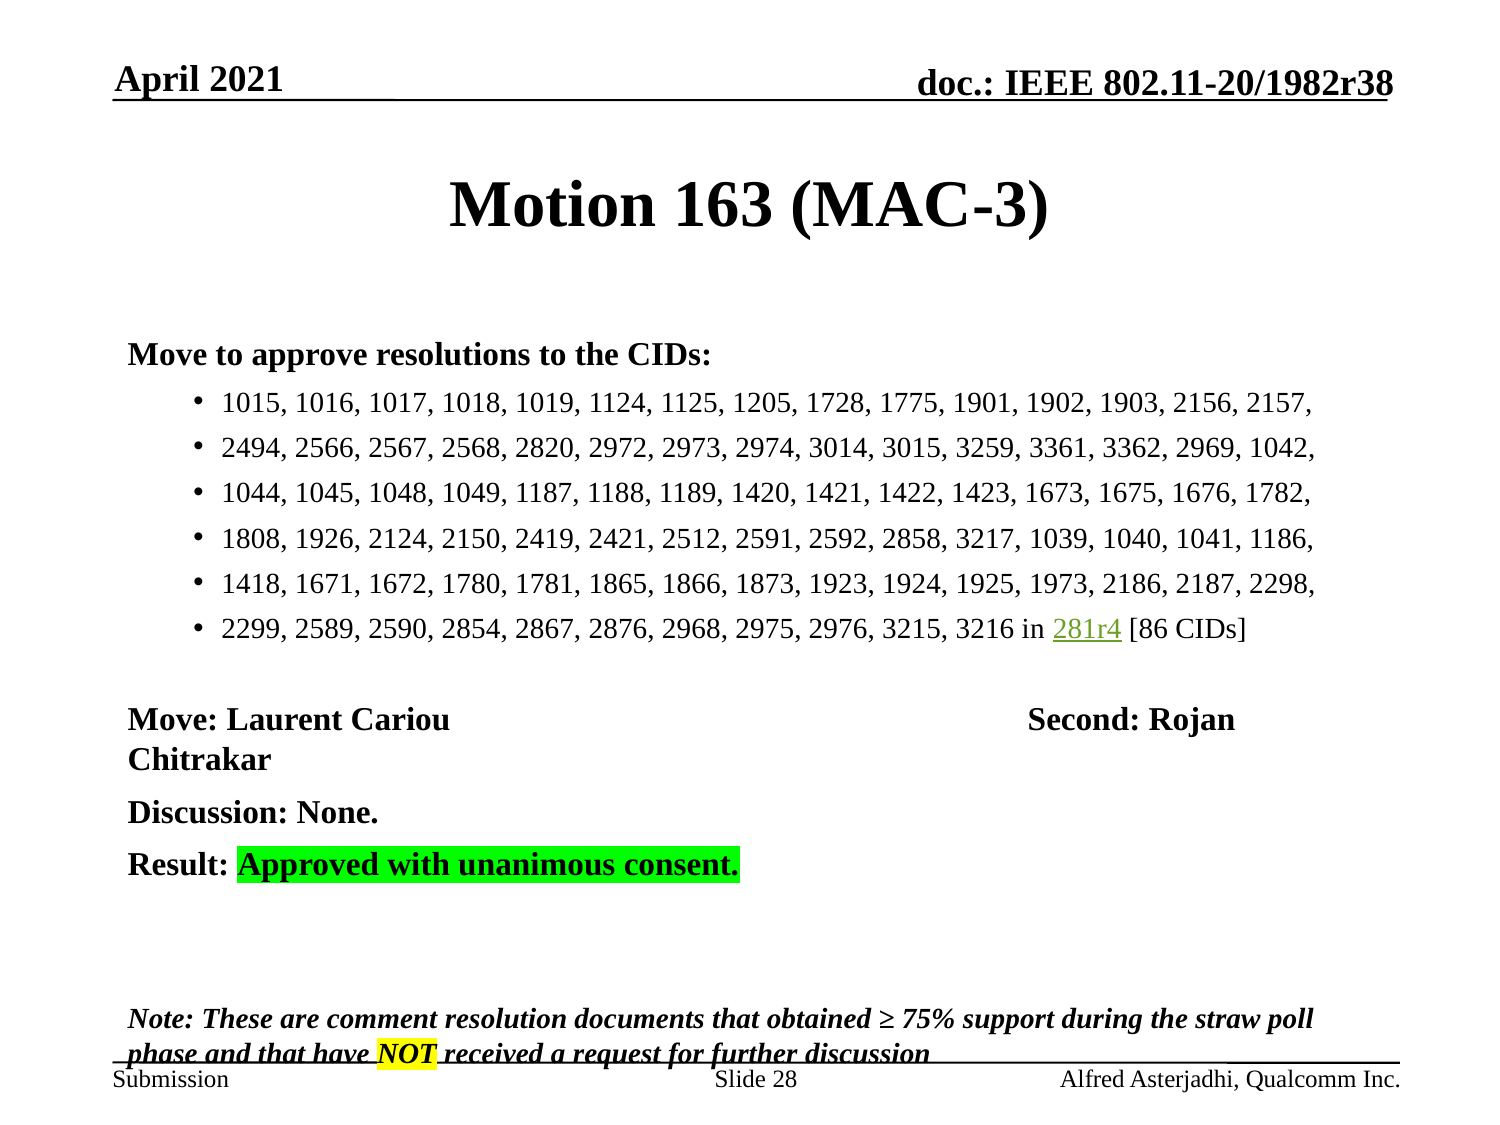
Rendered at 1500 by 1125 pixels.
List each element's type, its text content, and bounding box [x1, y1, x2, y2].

title Motion 163 (MAC-3) [112, 112, 1388, 288]
list Move to approve resolutions to the CIDs: 1015, 1016, 1017, 1018, 1019, 1124, 1125, 1205, 1728, 1775, 1901, 1902, 1903, 2156, 2157, 2494, 2566, 2567, 2568, 2820, 2972, 2973, 2974, 3014, 3015, 3259, 3361, 3362, 2969, 1042, 1044, 1045, 1048, 1049, 1187, 1188, 1189, 1420, 1421, 1422, 1423, 1673, 1675, 1676, 1782, 1808, 1926, 2124, 2150, 2419, 2421, 2512, 2591, 2592, 2858, 3217, 1039, 1040, 1041, 1186, 1418, 1671, 1672, 1780, 1781, 1865, 1866, 1873, 1923, 1924, 1925, 1973, 2186, 2187, 2298, 2299, 2589, 2590, 2854, 2867, 2876, 2968, 2975, 2976, 3215, 3216 in 281r4 [86 CIDs] Move: Laurent Cariou Second: Rojan Chitrakar Discussion: None. Result: Approved with unanimous consent. Note: These are comment resolution documents that obtained ≥ 75% support during the straw poll phase and that have NOT received a request for further discussion [112, 324, 1388, 1063]
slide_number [114, 54, 423, 100]
footer Alfred Asterjadhi, Qualcomm Inc. [878, 1061, 1402, 1093]
slide_number Slide 28 [712, 1061, 800, 1123]
